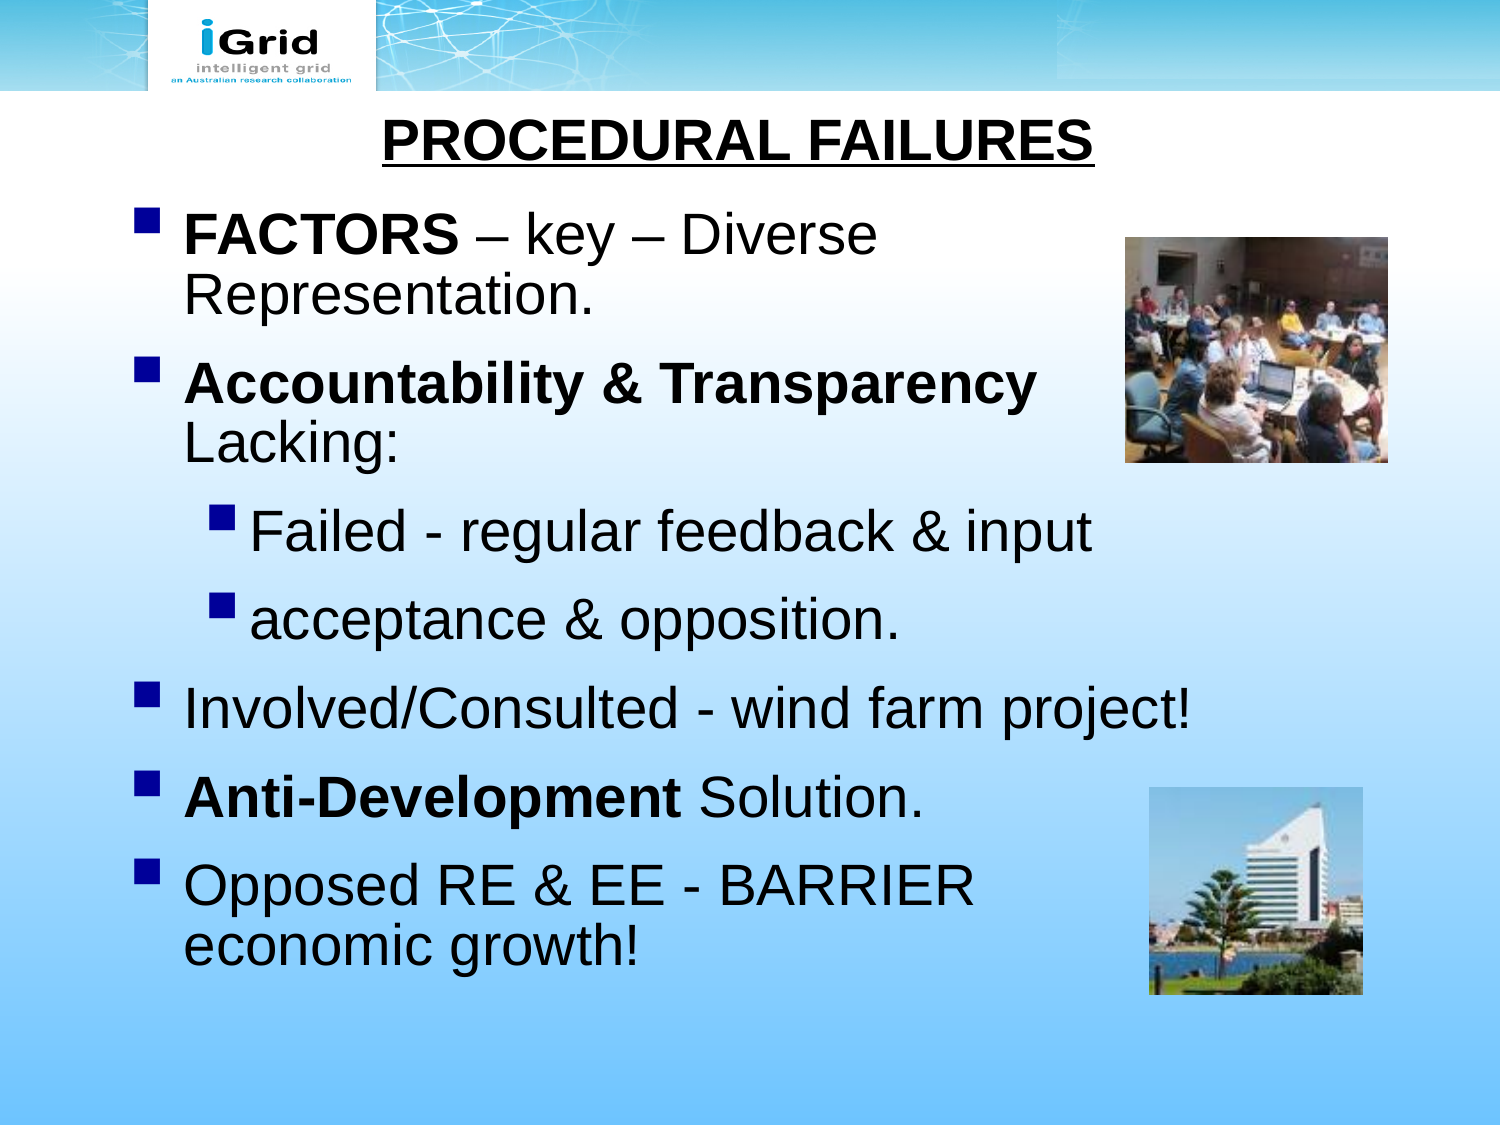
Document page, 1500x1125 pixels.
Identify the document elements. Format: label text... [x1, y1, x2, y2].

title PROCEDURAL FAILURES [91, 99, 1385, 176]
list FACTORS – key – Diverse Representation. Accountability & Transparency Lacking: Failed - regular feedback & input acceptance & opposition. Involved/Consulted - wind farm project! Anti-Development Solution. Opposed RE & EE - BARRIER economic growth! [112, 199, 1251, 1038]
picture [1124, 237, 1388, 463]
picture [0, 0, 1500, 91]
picture [1149, 787, 1363, 995]
